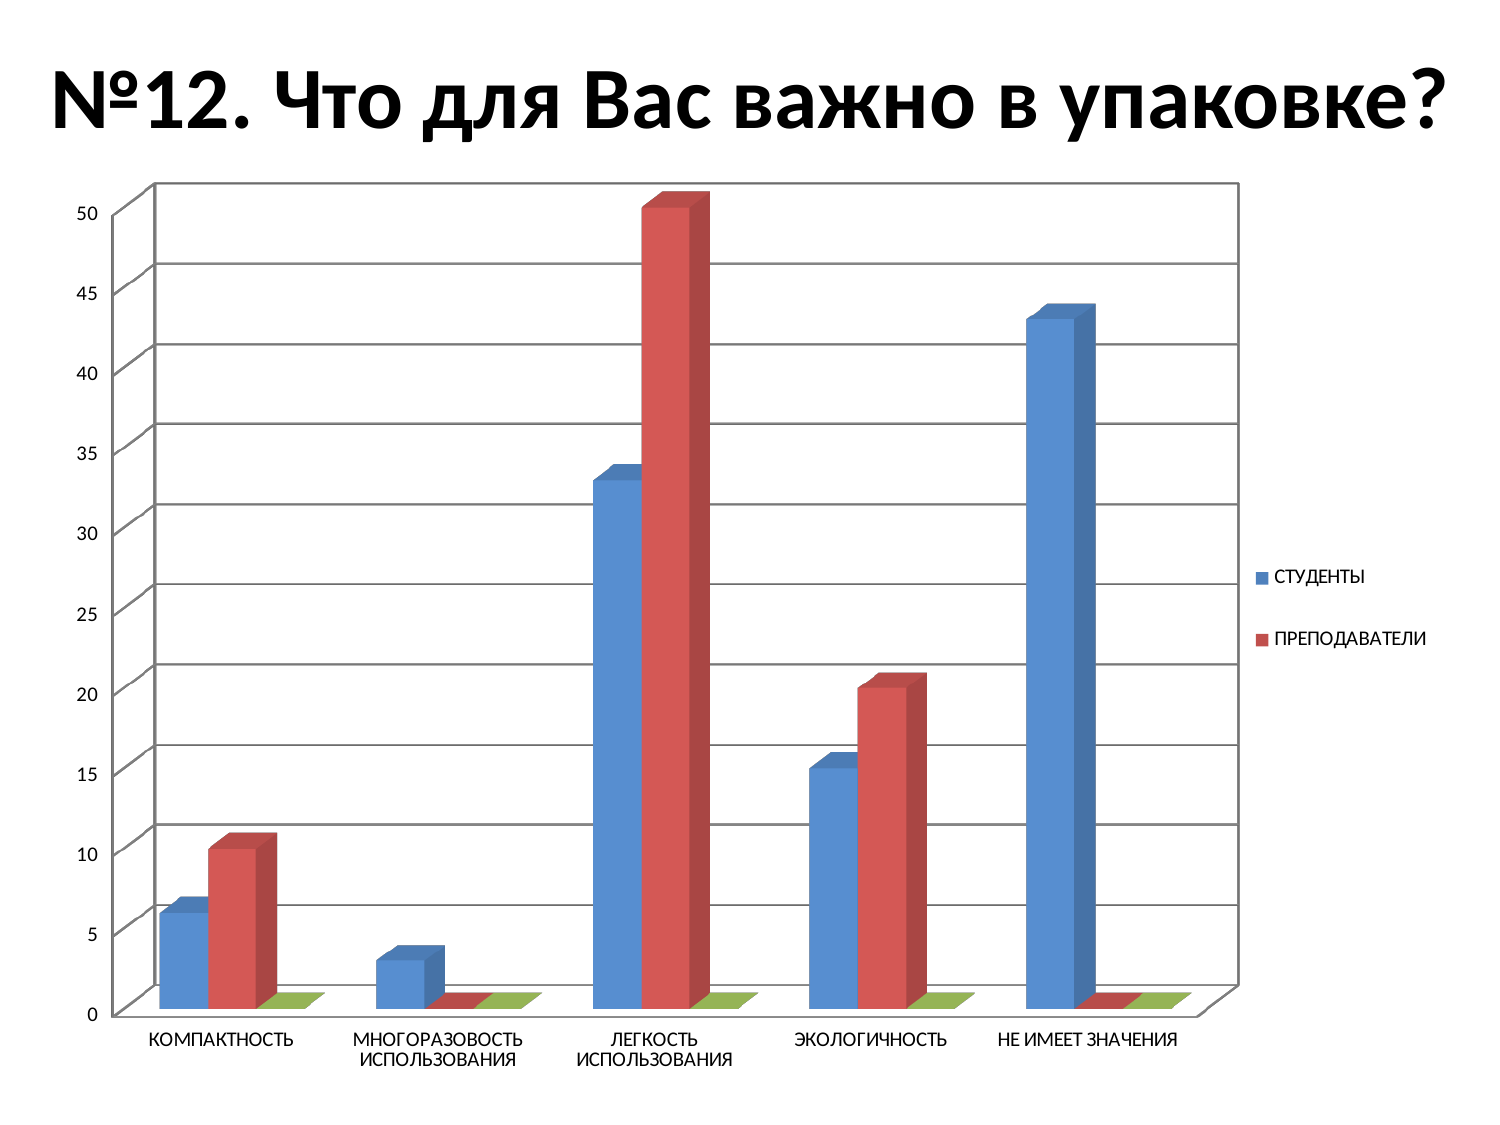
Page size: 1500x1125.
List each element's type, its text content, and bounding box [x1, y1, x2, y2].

title №12. Что для Вас важно в упаковке? [0, 0, 1500, 188]
chart [46, 163, 1466, 1091]
